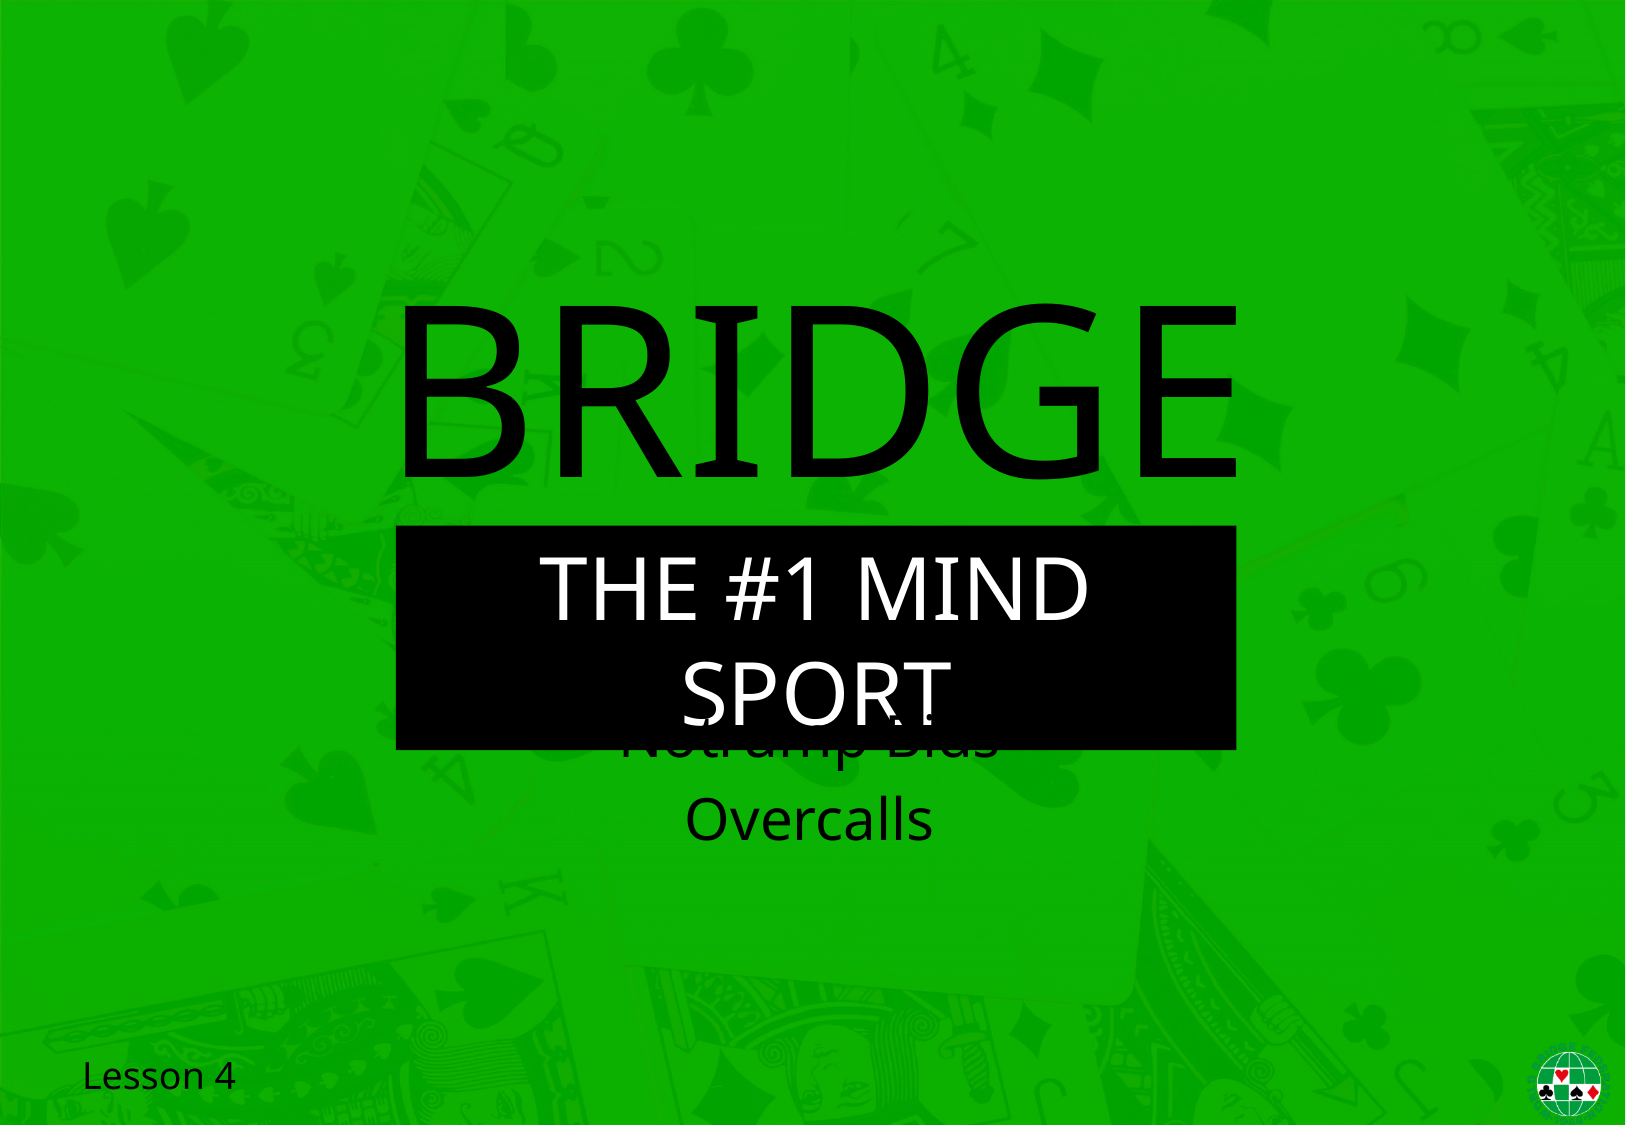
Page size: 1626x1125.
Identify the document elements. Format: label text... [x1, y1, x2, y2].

subtitle Notrump Bids Overcalls [351, 699, 1269, 862]
text_box Lesson 4 [22, 1049, 296, 1117]
picture [0, 0, 1626, 1125]
